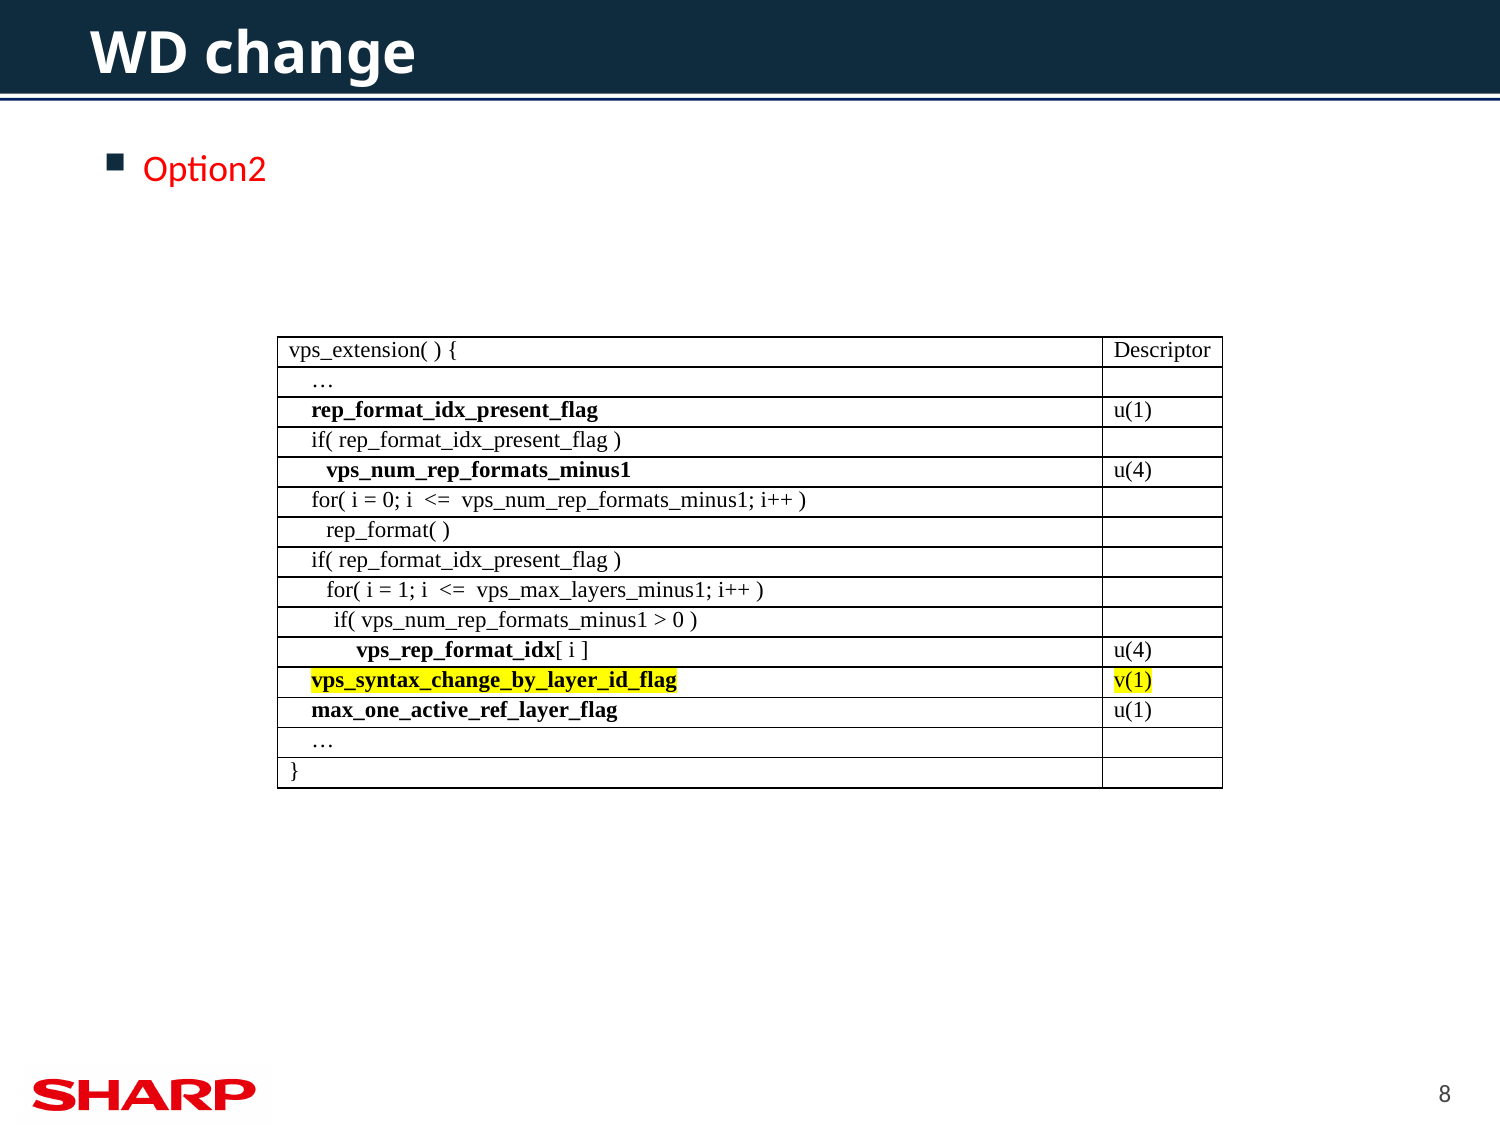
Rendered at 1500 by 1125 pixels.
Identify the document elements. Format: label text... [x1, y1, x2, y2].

table_cell if( rep_format_idx_present_flag ) [278, 428, 1102, 456]
table_cell [1103, 758, 1222, 787]
table_cell [1103, 488, 1222, 516]
table_cell rep_format( ) [278, 518, 1102, 546]
table_cell v(1) [1103, 668, 1222, 697]
table_cell } [278, 758, 1102, 787]
table_cell u(4) [1103, 638, 1222, 666]
table_cell [1103, 578, 1222, 606]
slide_number 8 [1345, 1062, 1467, 1108]
table_cell for( i = 1; i <= vps_max_layers_minus1; i++ ) [278, 578, 1102, 606]
table_cell [1103, 368, 1222, 396]
table_cell u(1) [1103, 698, 1222, 727]
table_header Descriptor [1103, 338, 1222, 366]
table_cell rep_format_idx_present_flag [278, 398, 1102, 426]
table_cell if( vps_num_rep_formats_minus1 > 0 ) [278, 608, 1102, 636]
table_cell [1103, 728, 1222, 757]
table_cell [1103, 428, 1222, 456]
picture [17, 1064, 271, 1125]
table_cell for( i = 0; i <= vps_num_rep_formats_minus1; i++ ) [278, 488, 1102, 516]
table_cell max_one_active_ref_layer_flag [278, 698, 1102, 727]
text_box [0, 0, 1500, 75]
table_cell if( rep_format_idx_present_flag ) [278, 548, 1102, 576]
table_cell u(4) [1103, 458, 1222, 486]
table_cell [1103, 548, 1222, 576]
table_cell vps_rep_format_idx[ i ] [278, 638, 1102, 666]
table_cell vps_num_rep_formats_minus1 [278, 458, 1102, 486]
table_cell vps_syntax_change_by_layer_id_flag [278, 668, 1102, 697]
table_cell [1103, 518, 1222, 546]
table_header vps_extension( ) { [278, 338, 1102, 366]
table_cell … [278, 368, 1102, 396]
table_cell [1103, 608, 1222, 636]
table_cell … [278, 728, 1102, 757]
title WD change [74, 75, 1426, 85]
table_cell u(1) [1103, 398, 1222, 426]
list Option2 [74, 128, 1426, 1051]
